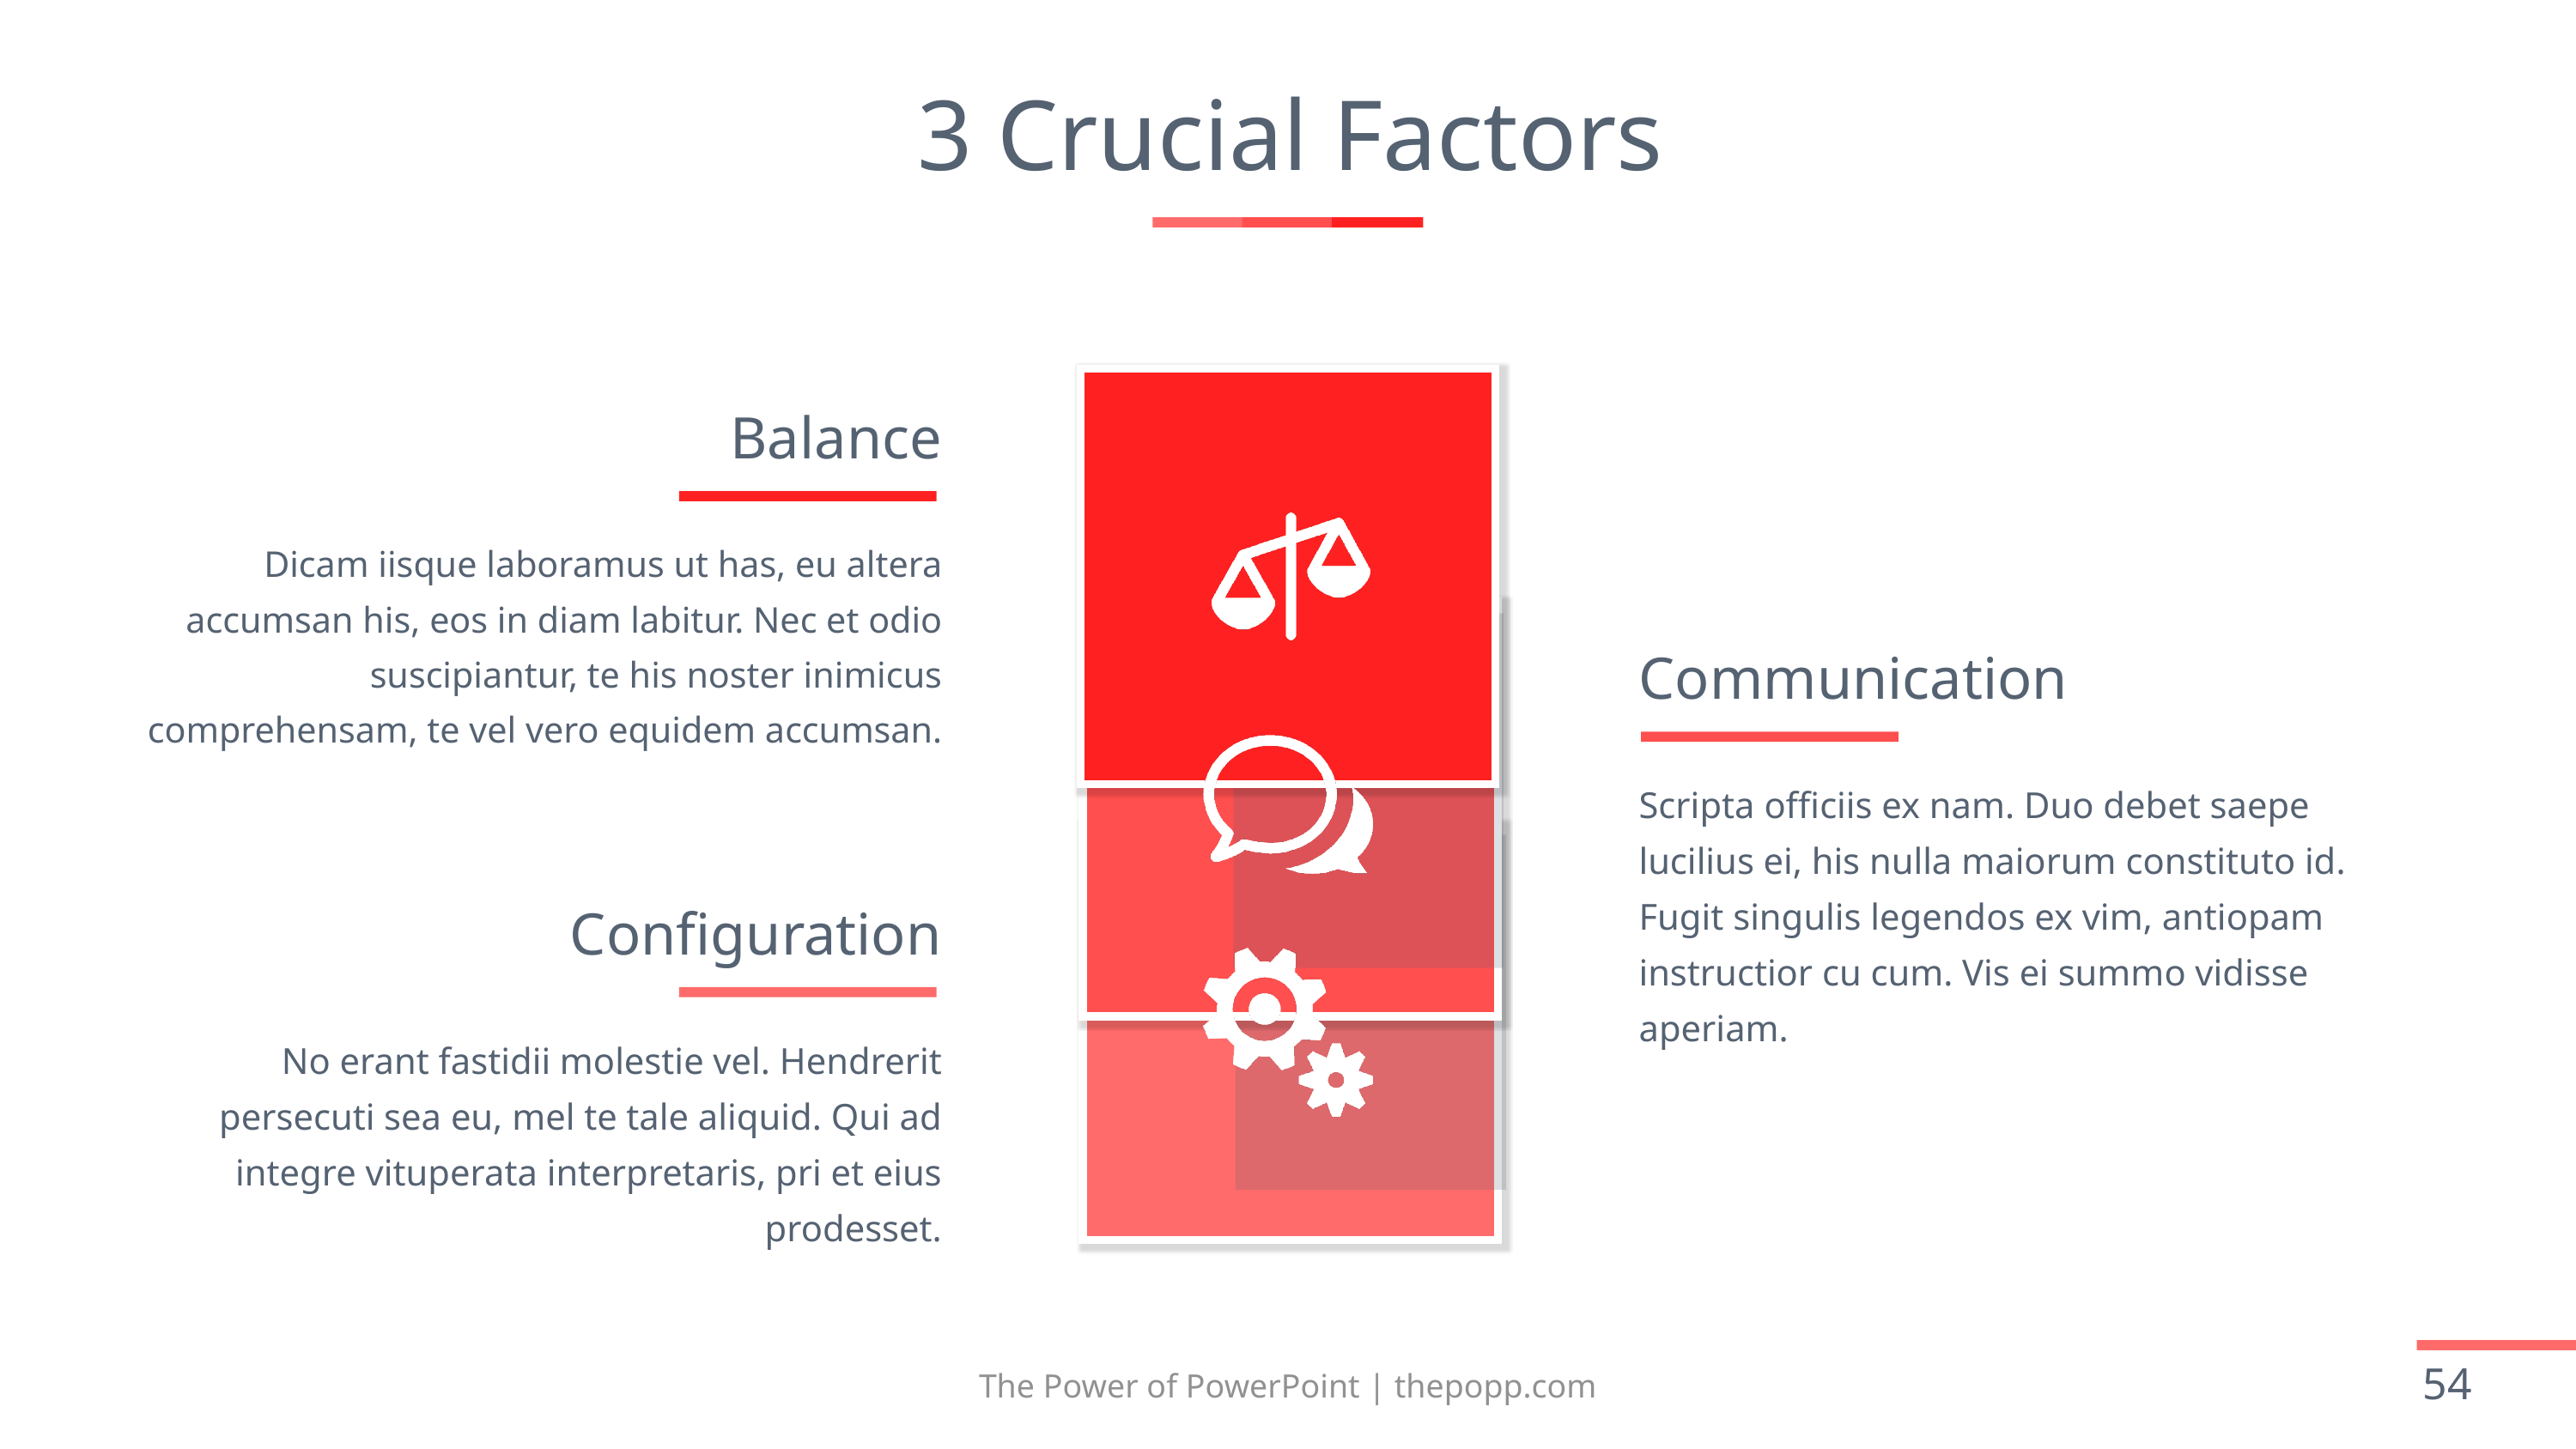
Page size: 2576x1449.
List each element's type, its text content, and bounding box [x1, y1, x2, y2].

list Communication [1625, 623, 2447, 730]
slide_number 54 [2409, 1351, 2576, 1421]
picture [1203, 724, 1373, 894]
list Configuration [134, 879, 956, 985]
list Scripta officiis ex nam. Duo debet saepe lucilius ei, his nulla maiorum constituto id. Fugit singulis legendos ex vim, antiopam instructior cu cum. Vis ei summo vidisse aperiam. [1625, 763, 2447, 1017]
picture [1200, 491, 1370, 661]
footer The Power of PowerPoint | thepopp.com [853, 1349, 1723, 1427]
list Dicam iisque laboramus ut has, eu altera accumsan his, eos in diam labitur. Nec et odio suscipiantur, te his noster inimicus comprehensam, te vel vero equidem accumsan. [134, 523, 956, 777]
picture [1203, 948, 1373, 1118]
list No erant fastidii molestie vel. Hendrerit persecuti sea eu, mel te tale aliquid. Qui ad integre vituperata interpretaris, pri et eius prodesset. [134, 1018, 956, 1272]
list Balance [134, 383, 956, 489]
title 3 Crucial Factors [69, 49, 2512, 230]
